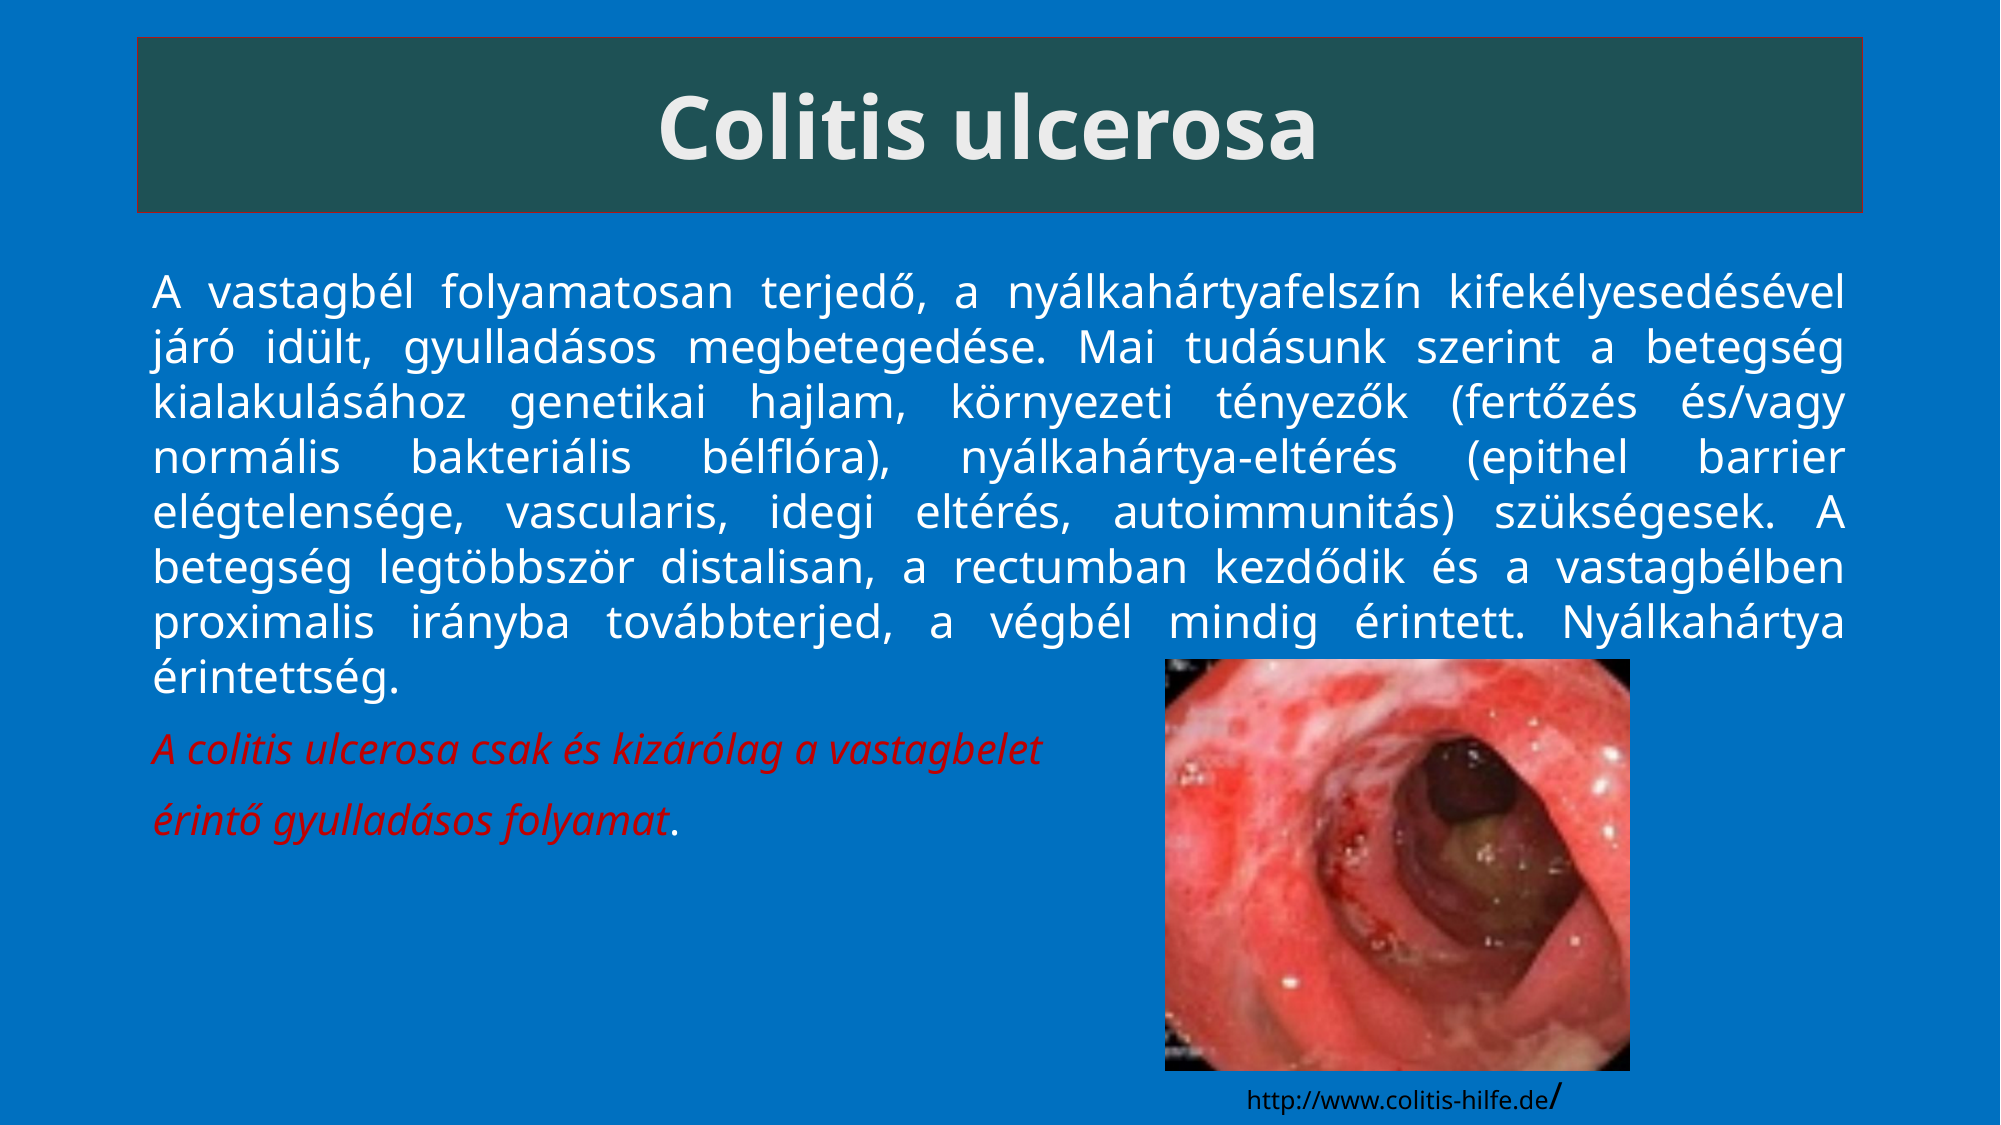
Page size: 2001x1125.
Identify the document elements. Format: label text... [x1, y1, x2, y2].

title Colitis ulcerosa [137, 37, 1863, 213]
picture [1165, 659, 1630, 1071]
list A vastagbél folyamatosan terjedő, a nyálkahártyafelszín kifekélyesedésével járó idült, gyulladásos megbetegedése. Mai tudásunk szerint a betegség kialakulásához genetikai hajlam, környezeti tényezők (fertőzés és/vagy normális bakteriális bélflóra), nyálkahártya-eltérés (epithel barrier elégtelensége, vascularis, idegi eltérés, autoimmunitás) szükségesek. A betegség legtöbbször distalisan, a rectumban kezdődik és a vastagbélben proximalis irányba továbbterjed, a végbél mindig érintett. Nyálkahártya érintettség. A colitis ulcerosa csak és kizárólag a vastagbelet érintő gyulladásos folyamat. [137, 255, 1863, 1066]
text_box http://www.colitis-hilfe.de/ [1231, 1080, 1578, 1125]
